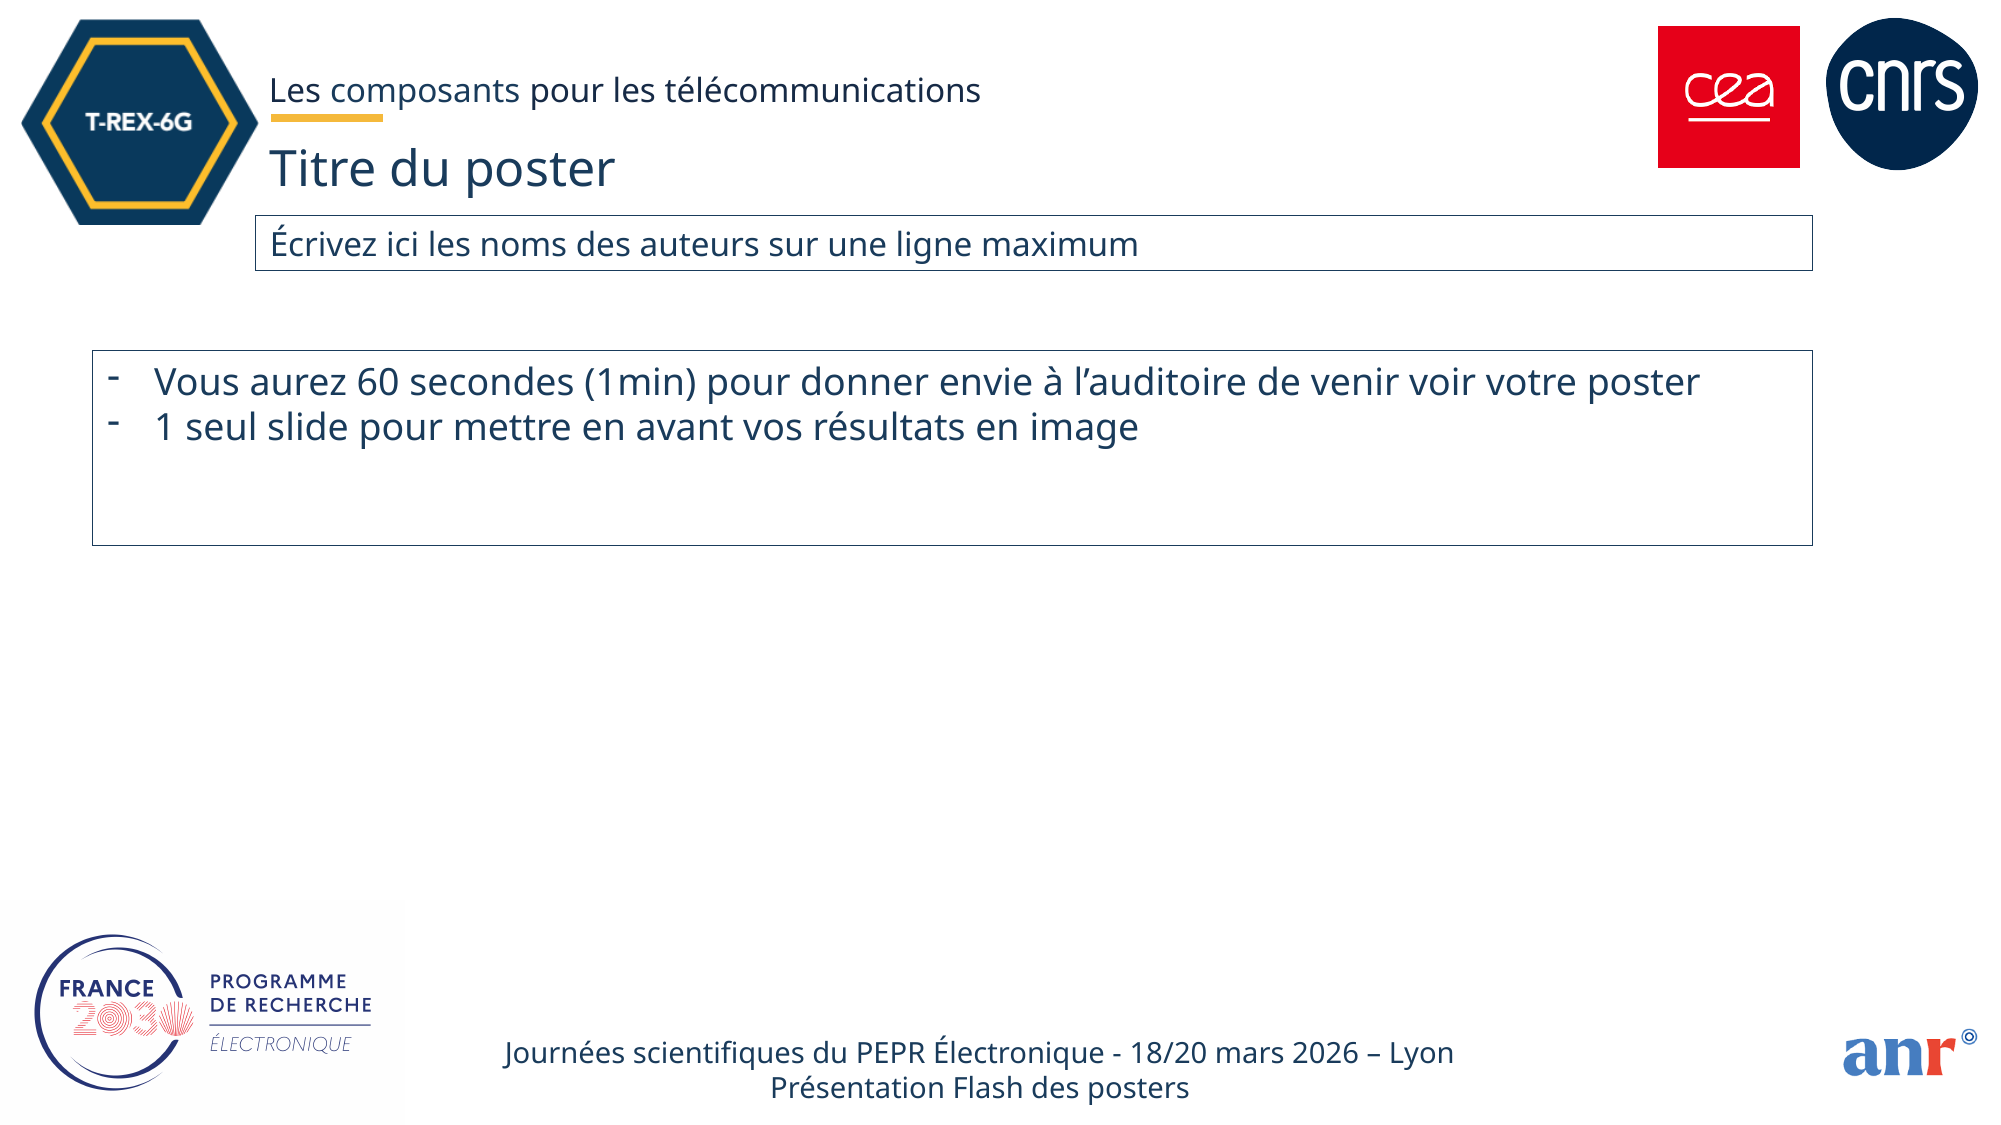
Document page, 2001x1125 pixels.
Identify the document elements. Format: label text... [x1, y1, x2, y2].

picture [1823, 16, 1981, 172]
picture [0, 900, 405, 1125]
text_box Écrivez ici les noms des auteurs sur une ligne maximum [255, 215, 1813, 271]
picture [1839, 982, 1981, 1124]
text_box Titre du poster [255, 135, 1315, 215]
picture [1658, 26, 1800, 168]
text_box Vous aurez 60 secondes (1min) pour donner envie à l’auditoire de venir voir votre poster 1 seul slide pour mettre en avant vos résultats en image [92, 350, 1813, 546]
